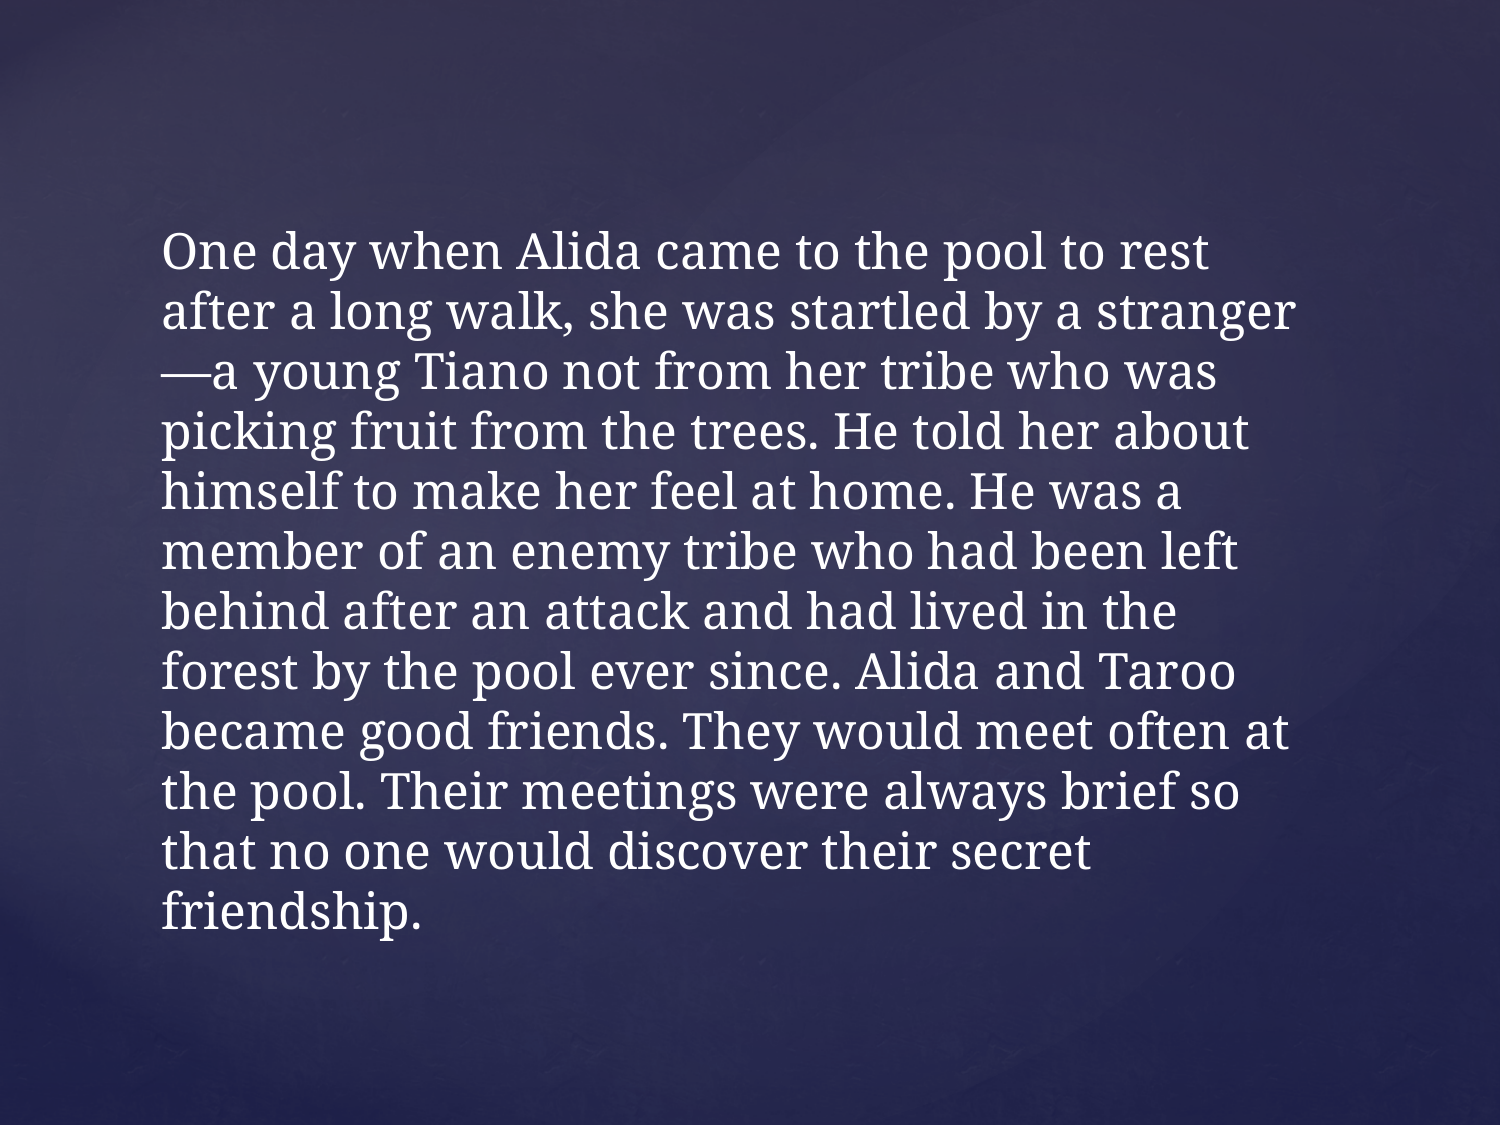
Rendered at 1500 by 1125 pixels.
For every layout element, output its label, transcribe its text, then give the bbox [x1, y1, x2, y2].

text_box One day when Alida came to the pool to rest after a long walk, she was startled by a stranger—a young Tiano not from her tribe who was picking fruit from the trees. He told her about himself to make her feel at home. He was a member of an enemy tribe who had been left behind after an attack and had lived in the forest by the pool ever since. Alida and Taroo became good friends. They would meet often at the pool. Their meetings were always brief so that no one would discover their secret friendship. [147, 212, 1335, 1008]
